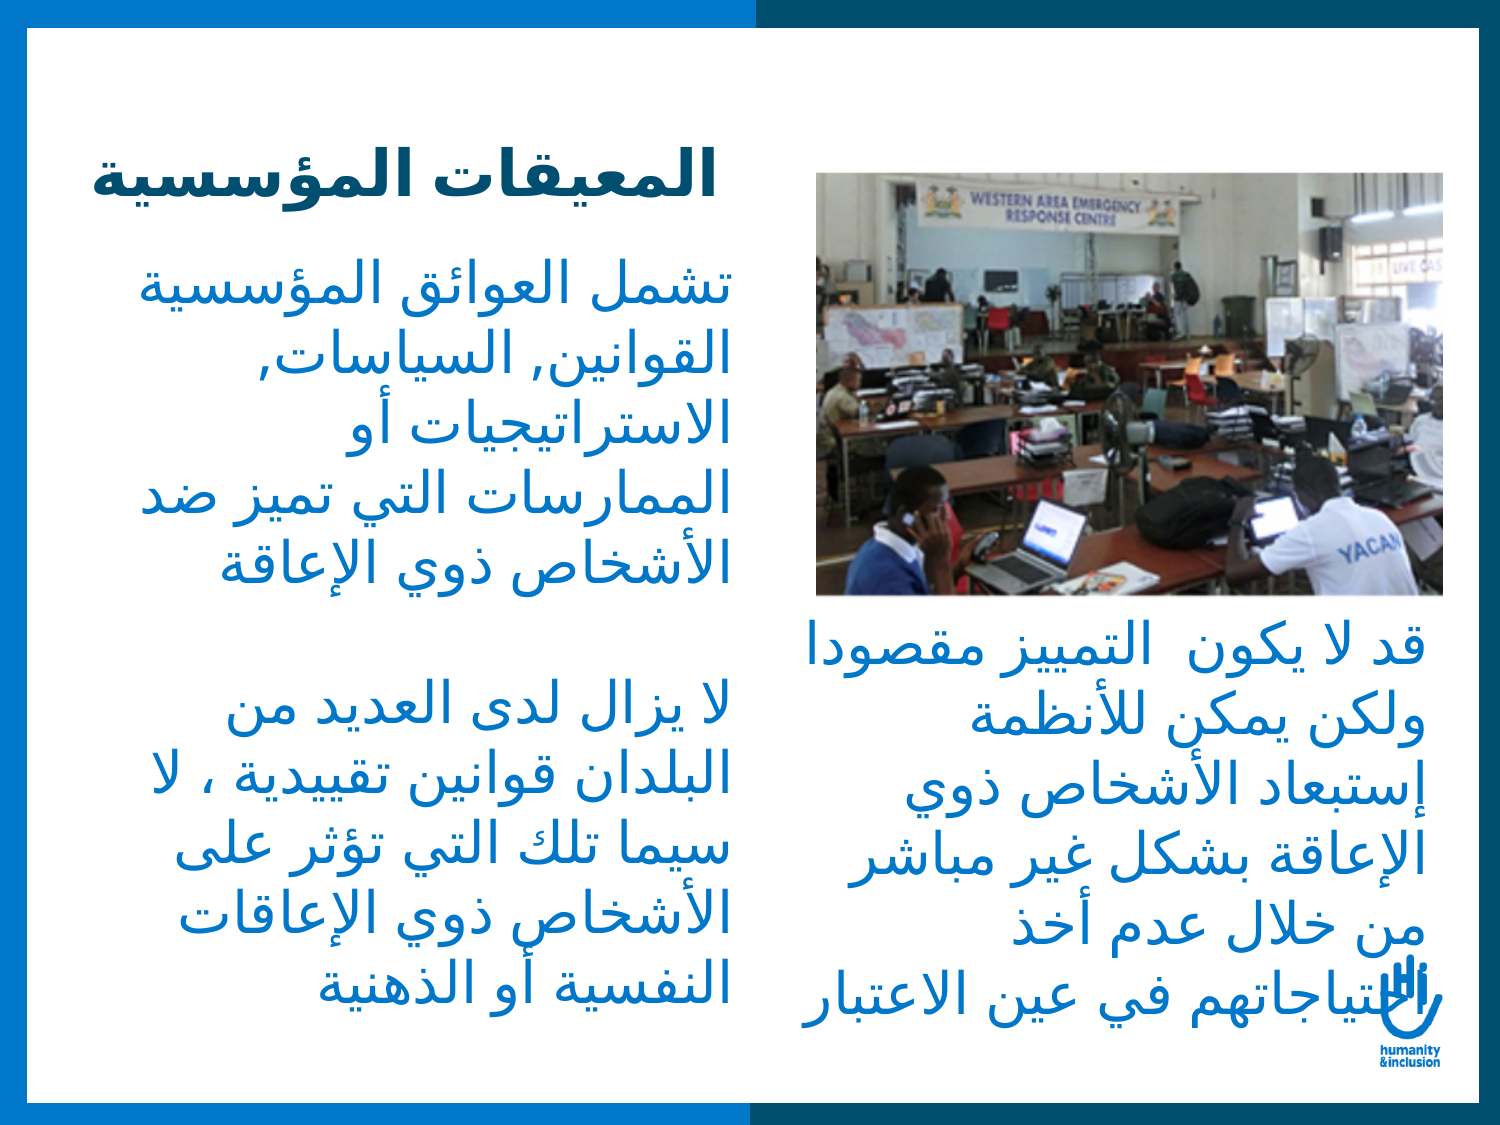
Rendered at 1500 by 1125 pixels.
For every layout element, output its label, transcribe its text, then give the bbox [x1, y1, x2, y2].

picture [815, 170, 1443, 600]
title المعيقات المؤسسية [78, 80, 1420, 262]
picture [1369, 942, 1451, 1078]
text_box قد لا يكون التمييز مقصودا ولكن يمكن للأنظمة إستبعاد الأشخاص ذوي الإعاقة بشكل غير مباشر من خلال عدم أخذ احتياجاتهم في عين الاعتبار [772, 598, 1444, 1034]
text_box تشمل العوائق المؤسسية القوانين, السياسات, الاستراتيجيات أو الممارسات التي تميز ضد الأشخاص ذوي الإعاقة لا يزال لدى العديد من البلدان قوانين تقييدية ، لا سيما تلك التي تؤثر على الأشخاص ذوي الإعاقات النفسية أو الذهنية [77, 237, 749, 1023]
